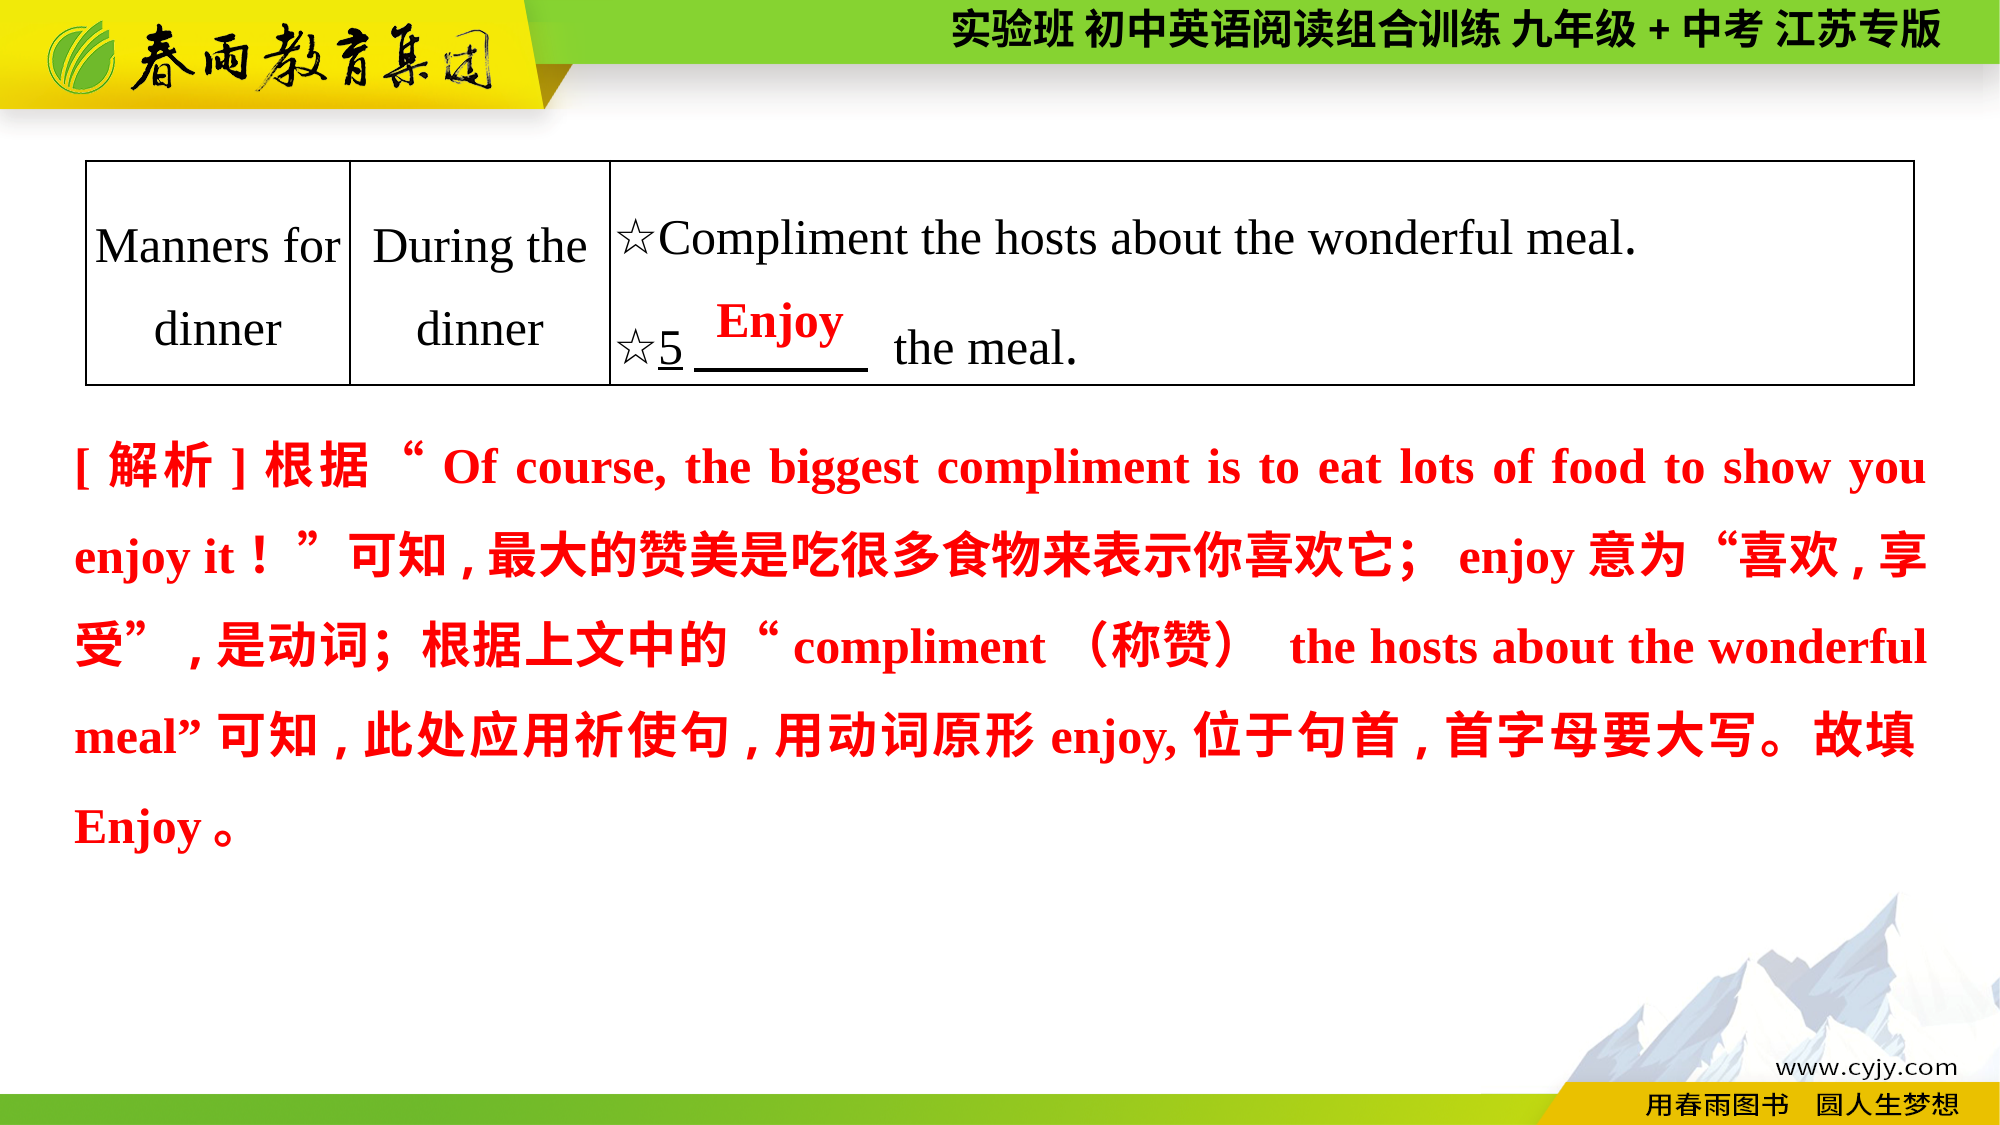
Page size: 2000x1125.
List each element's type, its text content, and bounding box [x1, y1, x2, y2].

picture [0, 0, 2000, 1125]
text_box Enjoy [688, 280, 859, 355]
table_header ☆Compliment the hosts about the wonderful meal. ☆5 the meal. [611, 162, 1913, 384]
table_header Manners for dinner [87, 162, 349, 384]
table_header During the dinner [351, 162, 609, 384]
list [解析]根据“Of course, the biggest compliment is to eat lots of food to show you enjoy it！”可知,最大的赞美是吃很多食物来表示你喜欢它；enjoy意为“喜欢,享受”,是动词；根据上文中的“compliment（称赞） the hosts about the wonderful meal”可知,此处应用祈使句,用动词原形enjoy,位于句首,首字母要大写。故填Enjoy。 [59, 396, 1944, 764]
